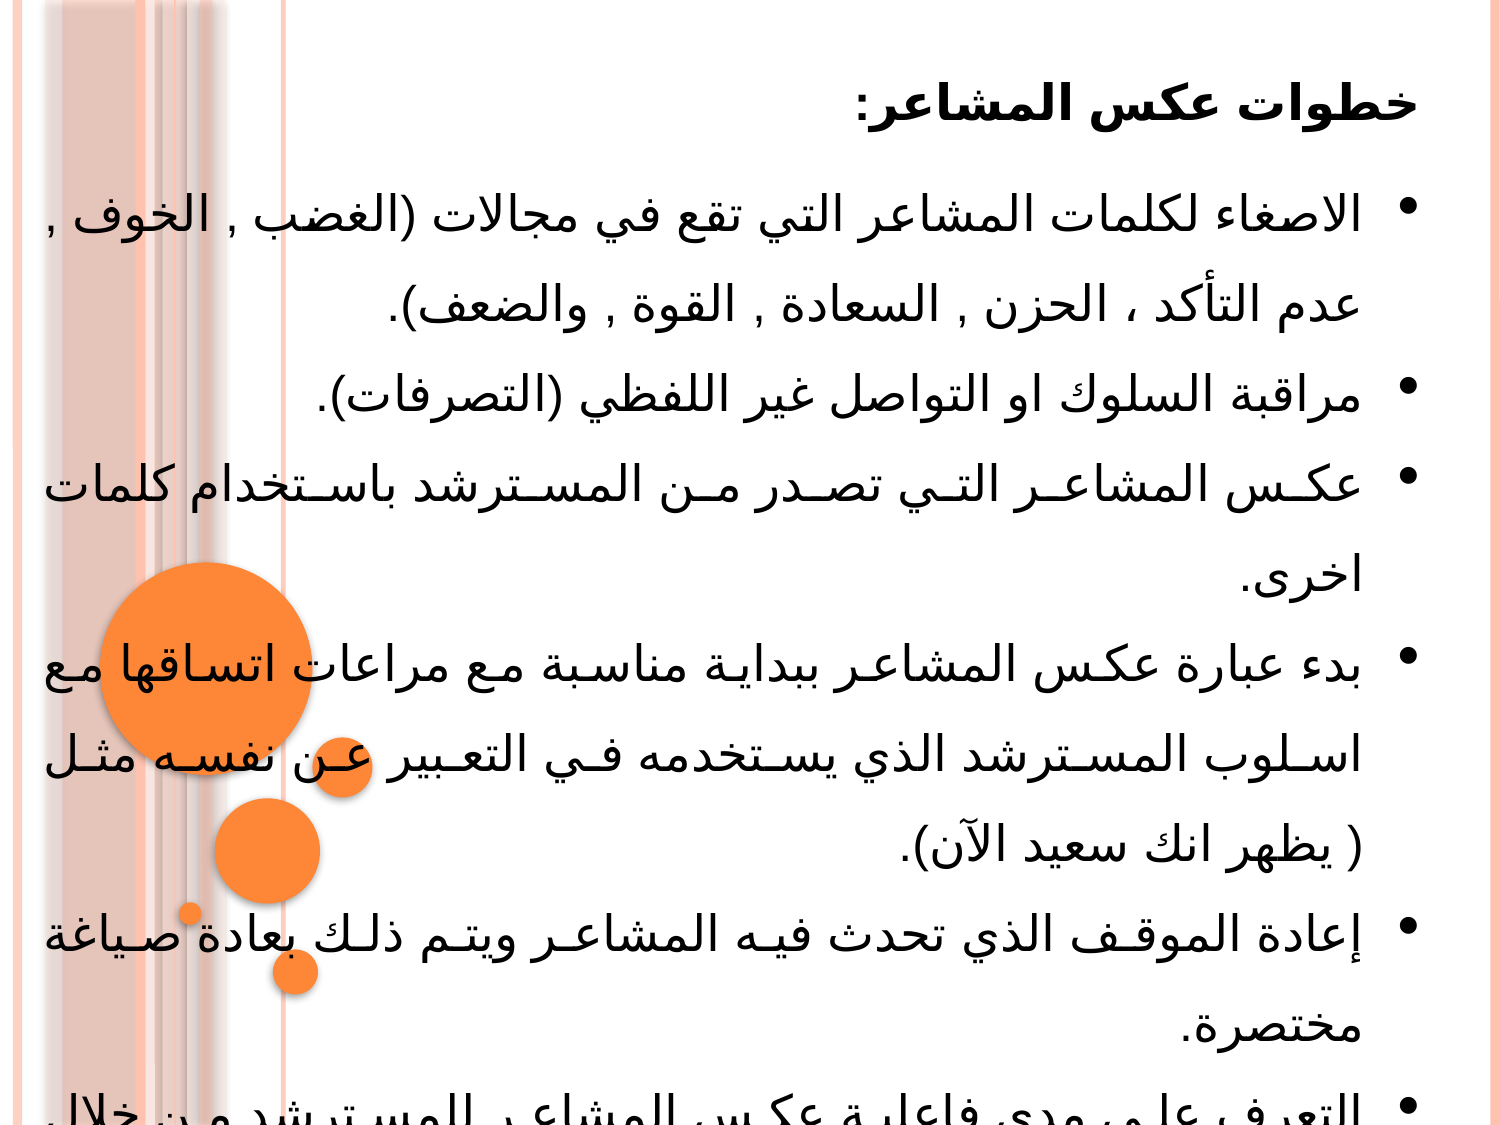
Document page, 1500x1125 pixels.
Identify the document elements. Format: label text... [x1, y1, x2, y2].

text_box خطوات عكس المشاعر: الاصغاء لكلمات المشاعر التي تقع في مجالات (الغضب , الخوف , عدم التأكد ، الحزن , السعادة , القوة , والضعف). مراقبة السلوك او التواصل غير اللفظي (التصرفات). عكس المشاعر التي تصدر من المسترشد باستخدام كلمات اخرى. بدء عبارة عكس المشاعر ببداية مناسبة مع مراعات اتساقها مع اسلوب المسترشد الذي يستخدمه في التعبير عن نفسه مثل ( يظهر انك سعيد الآن). إعادة الموقف الذي تحدث فيه المشاعر ويتم ذلك بعادة صياغة مختصرة. التعرف على مدى فاعلية عكس المشاعر للمسترشد من خلال ملاحظة استجابات وردود فعل المسترشد وتصرفاته. [29, 33, 1436, 1125]
